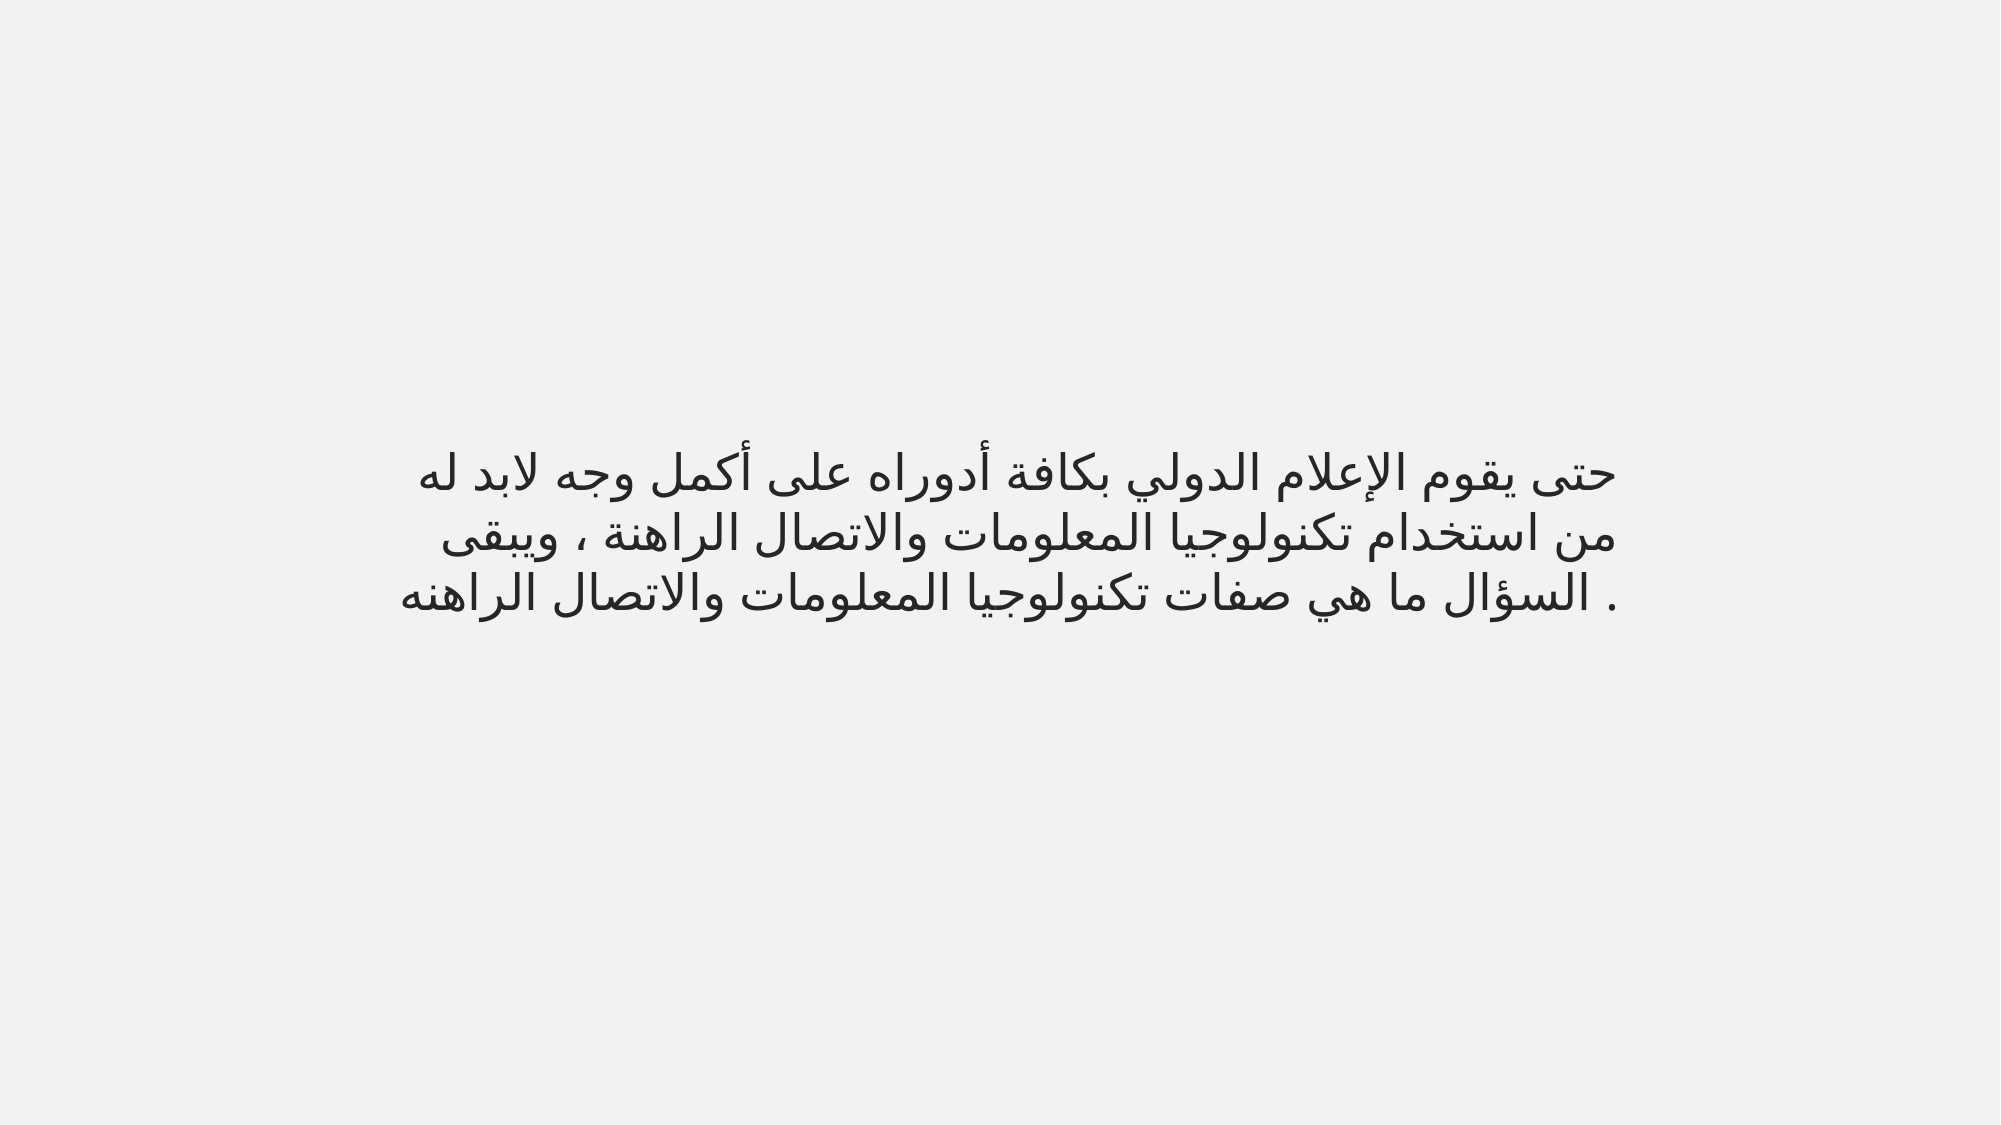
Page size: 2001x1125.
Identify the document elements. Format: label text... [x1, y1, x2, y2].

list حتى يقوم الإعلام الدولي بكافة أدوراه على أكمل وجه لابد له من استخدام تكنولوجيا المعلومات والاتصال الراهنة ، ويبقى السؤال ما هي صفات تكنولوجيا المعلومات والاتصال الراهنه . [366, 432, 1634, 942]
